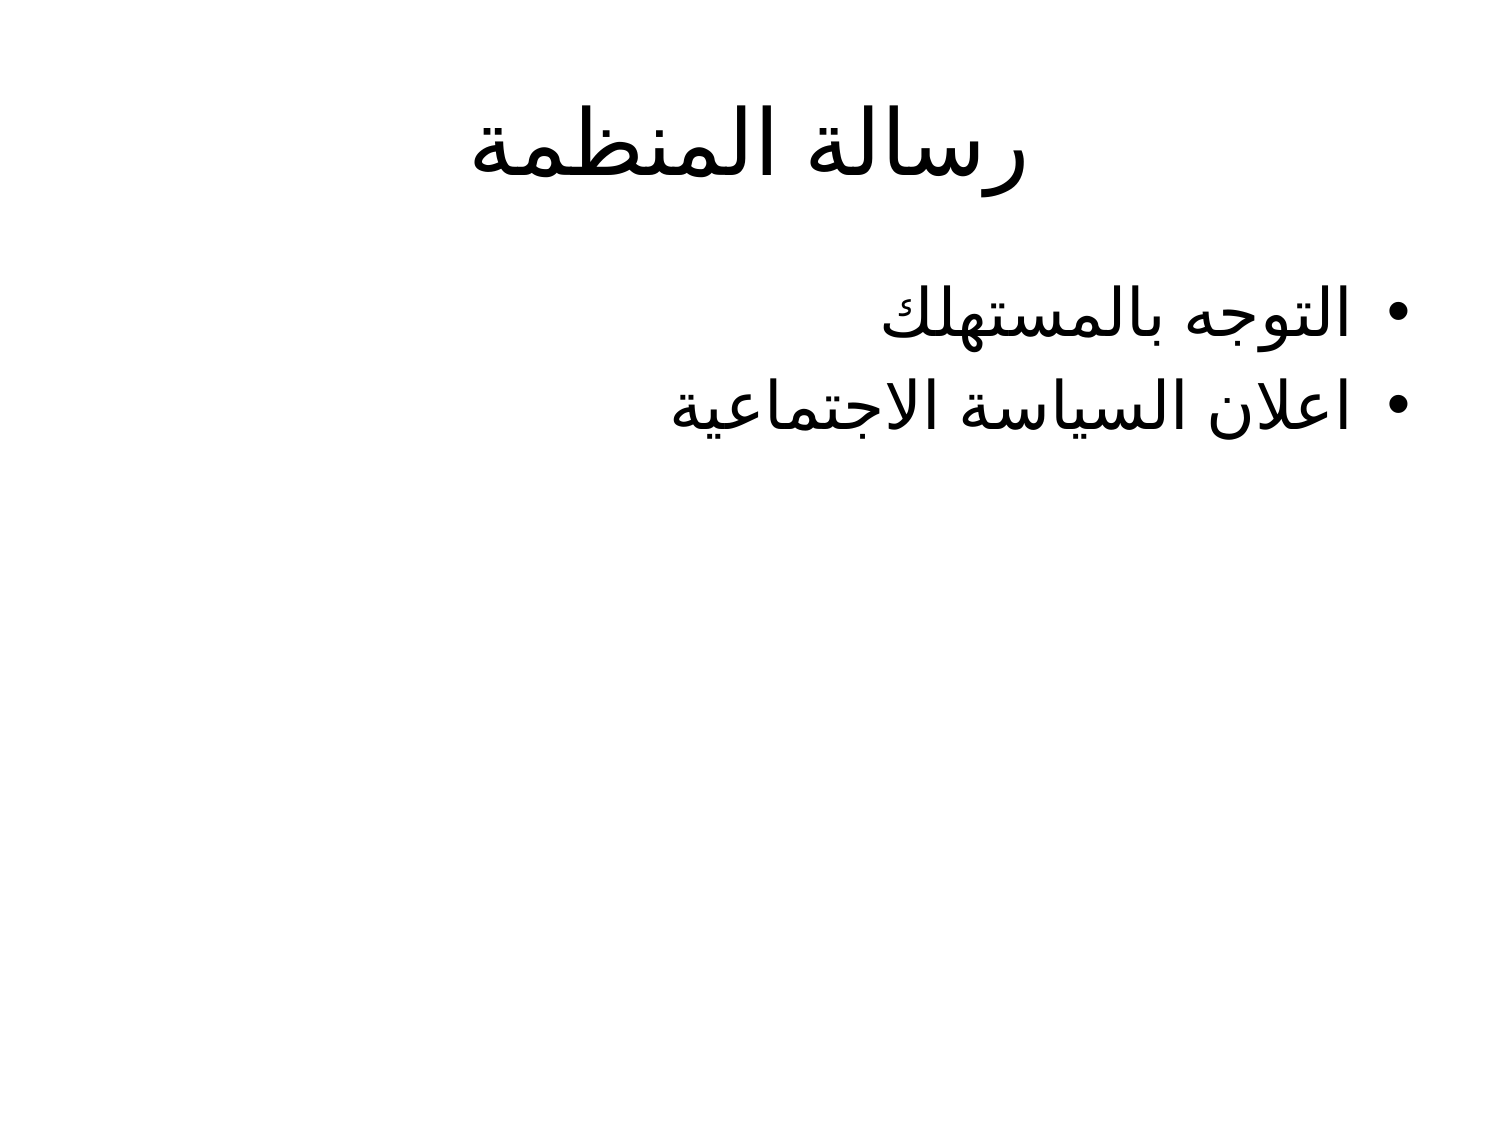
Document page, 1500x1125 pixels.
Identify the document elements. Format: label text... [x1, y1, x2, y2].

list التوجه بالمستهلك اعلان السياسة الاجتماعية [75, 262, 1425, 1005]
title رسالة المنظمة [75, 45, 1425, 233]
